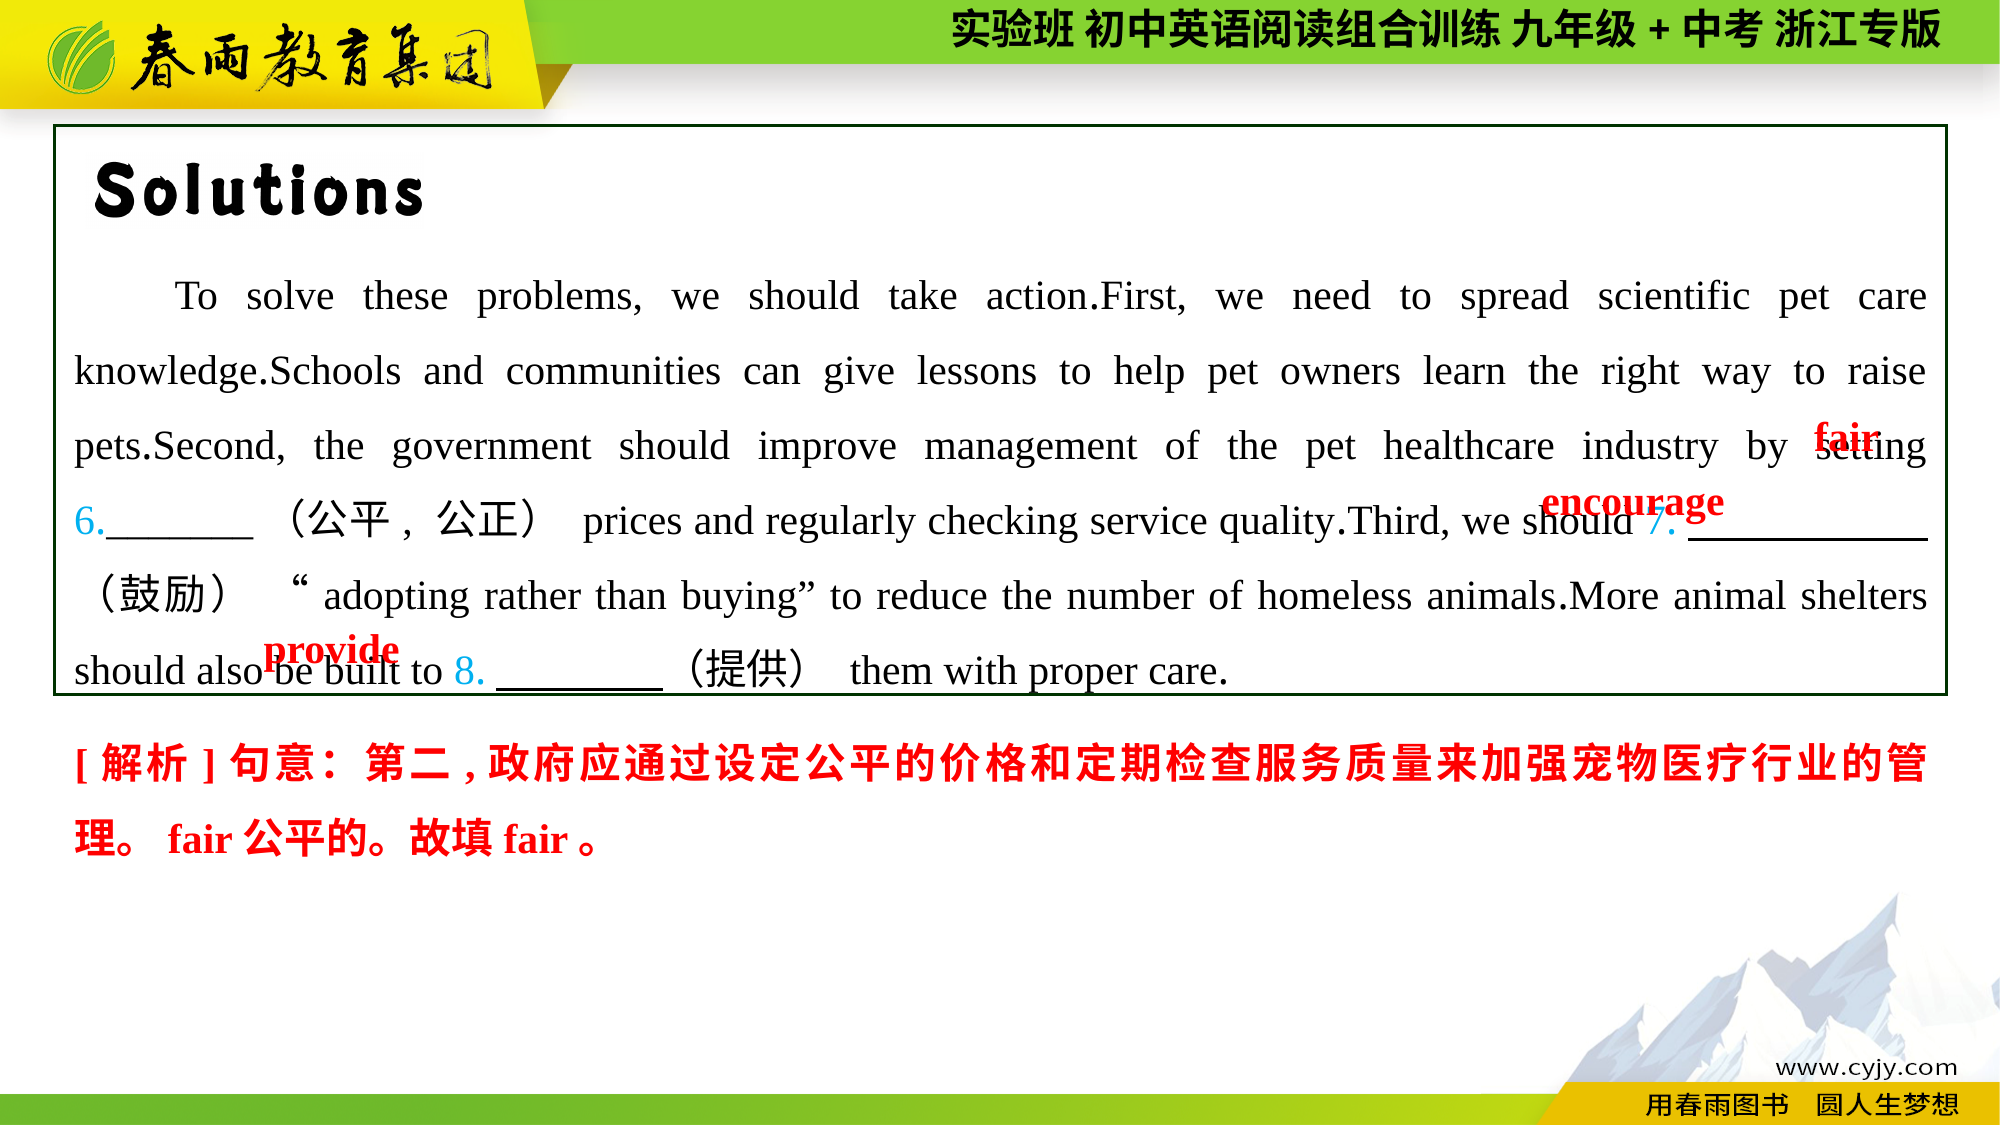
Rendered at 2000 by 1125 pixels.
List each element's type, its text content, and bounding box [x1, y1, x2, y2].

text_box [54, 125, 1947, 695]
picture [0, 0, 2000, 1125]
text_box provide [248, 614, 415, 680]
list To solve these problems, we should take action.First, we need to spread scientific pet care knowledge.Schools and communities can give lessons to help pet owners learn the right way to raise pets.Second, the government should improve management of the pet healthcare industry by setting 6._______（公平, 公正） prices and regularly checking service quality.Third, we should 7. （鼓励） “adopting rather than buying” to reduce the number of homeless animals.More animal shelters should also be built to 8. （提供） them with proper care. [59, 695, 1944, 704]
text_box fair [1799, 402, 1895, 468]
text_box [解析]句意：第二,政府应通过设定公平的价格和定期检查服务质量来加强宠物医疗行业的管理。fair公平的。故填fair。 [59, 704, 1944, 870]
text_box encourage [1526, 466, 1740, 532]
